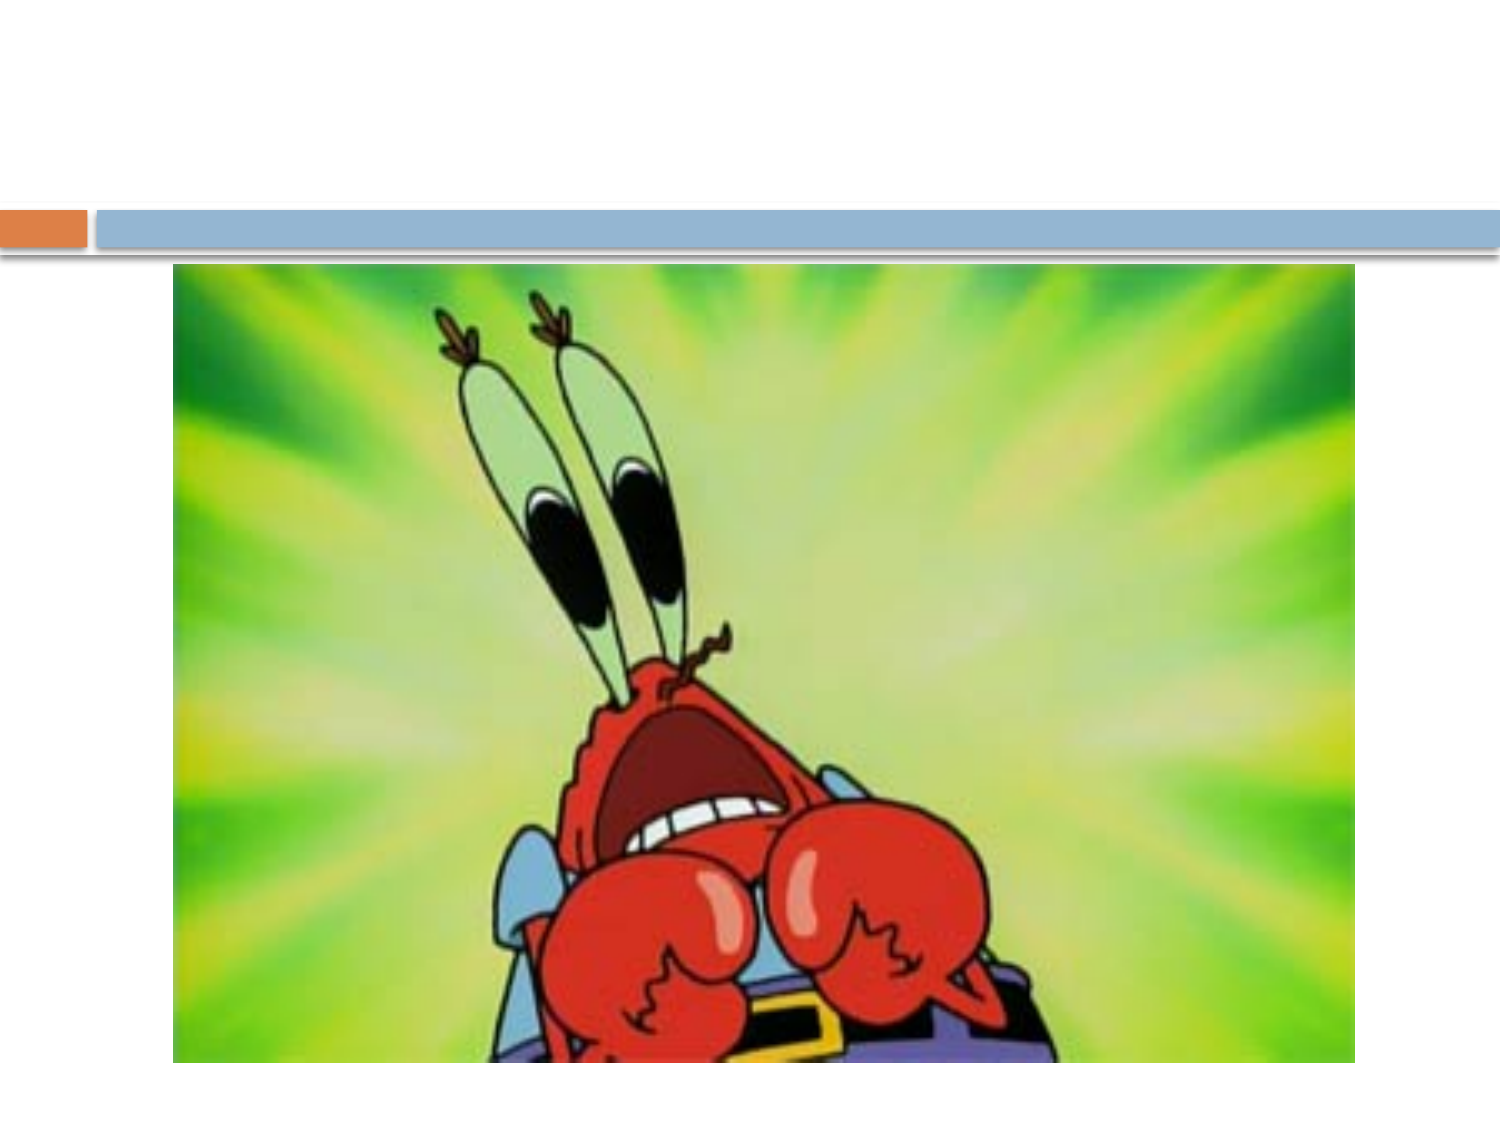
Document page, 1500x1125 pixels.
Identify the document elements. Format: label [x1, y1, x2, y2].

list [172, 264, 1355, 1063]
